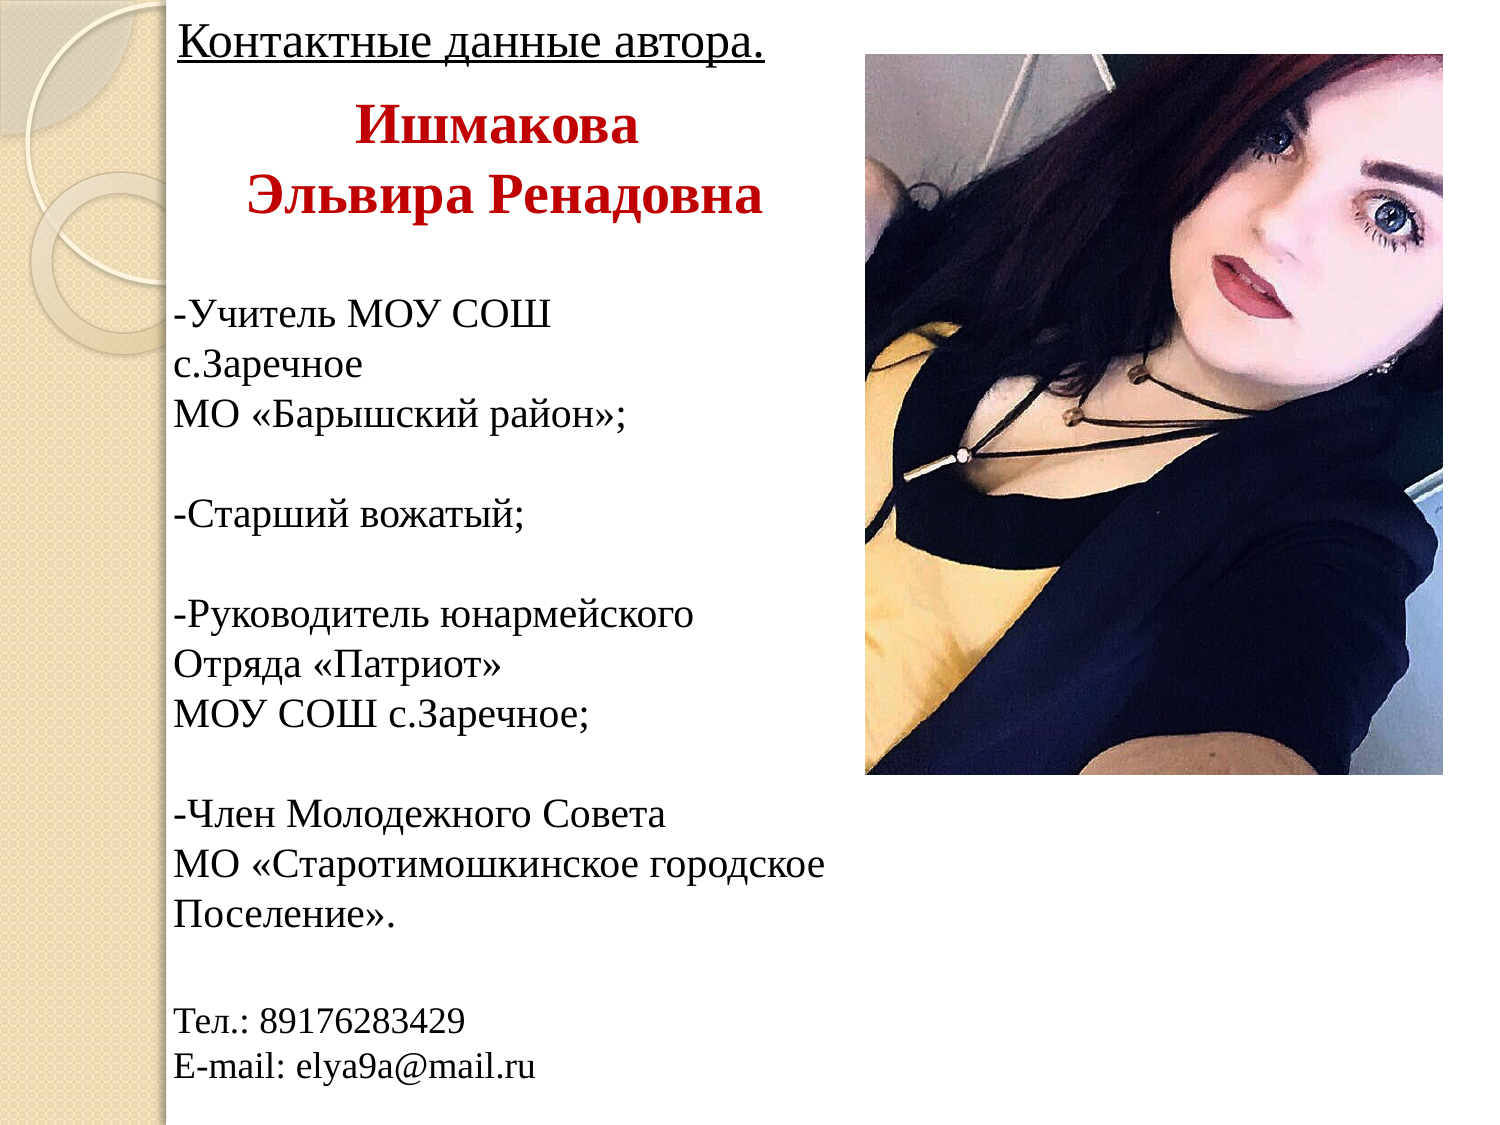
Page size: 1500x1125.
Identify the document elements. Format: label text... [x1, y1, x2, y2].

text_box Контактные данные автора. [162, 0, 781, 75]
picture [865, 54, 1443, 776]
text_box Ишмакова Эльвира Ренадовна -Учитель МОУ СОШ с.Заречное МО «Барышский район»; -Старший вожатый; -Руководитель юнармейского Отряда «Патриот» МОУ СОШ с.Заречное; -Член Молодежного Совета МО «Старотимошкинское городское Поселение». Тел.: 89176283429 E-mail: elya9a@mail.ru [158, 78, 852, 1094]
